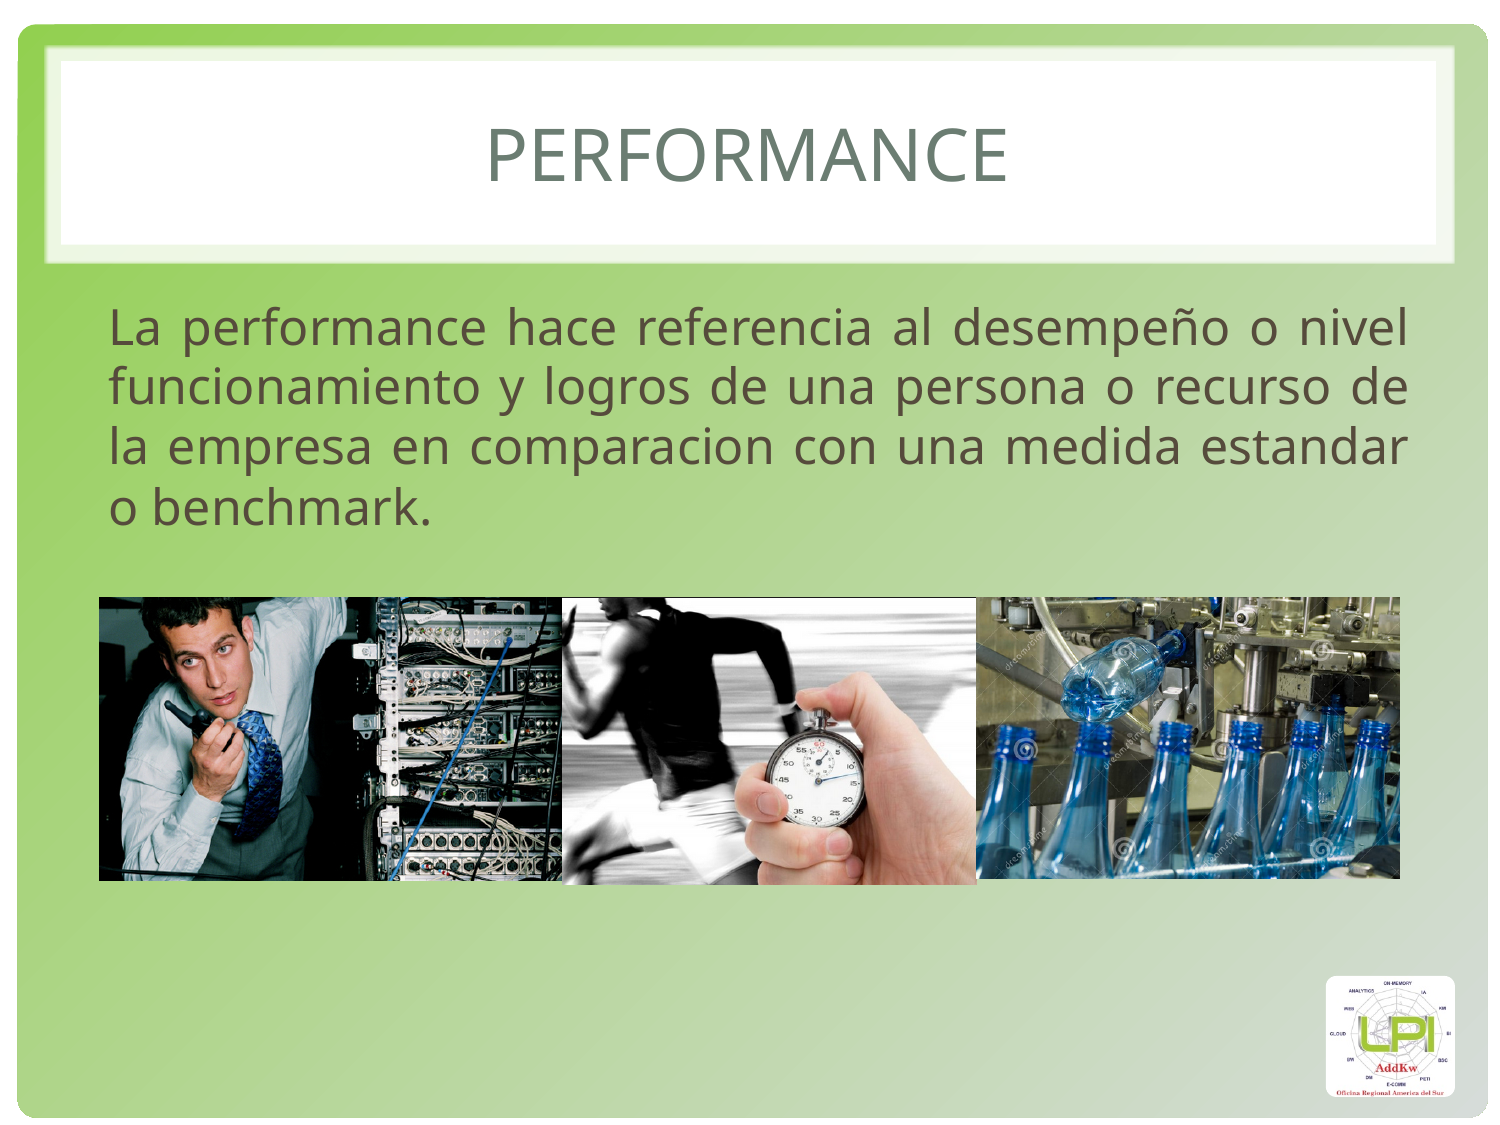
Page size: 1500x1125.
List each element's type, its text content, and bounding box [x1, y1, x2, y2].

picture [1310, 872, 1316, 880]
picture [1325, 975, 1455, 1097]
list La performance hace referencia al desempeño o nivel funcionamiento y logros de una persona o recurso de la empresa en comparacion con una medida estandar o benchmark. [75, 287, 1425, 1005]
title performance [69, 66, 1425, 238]
picture [98, 597, 1400, 885]
